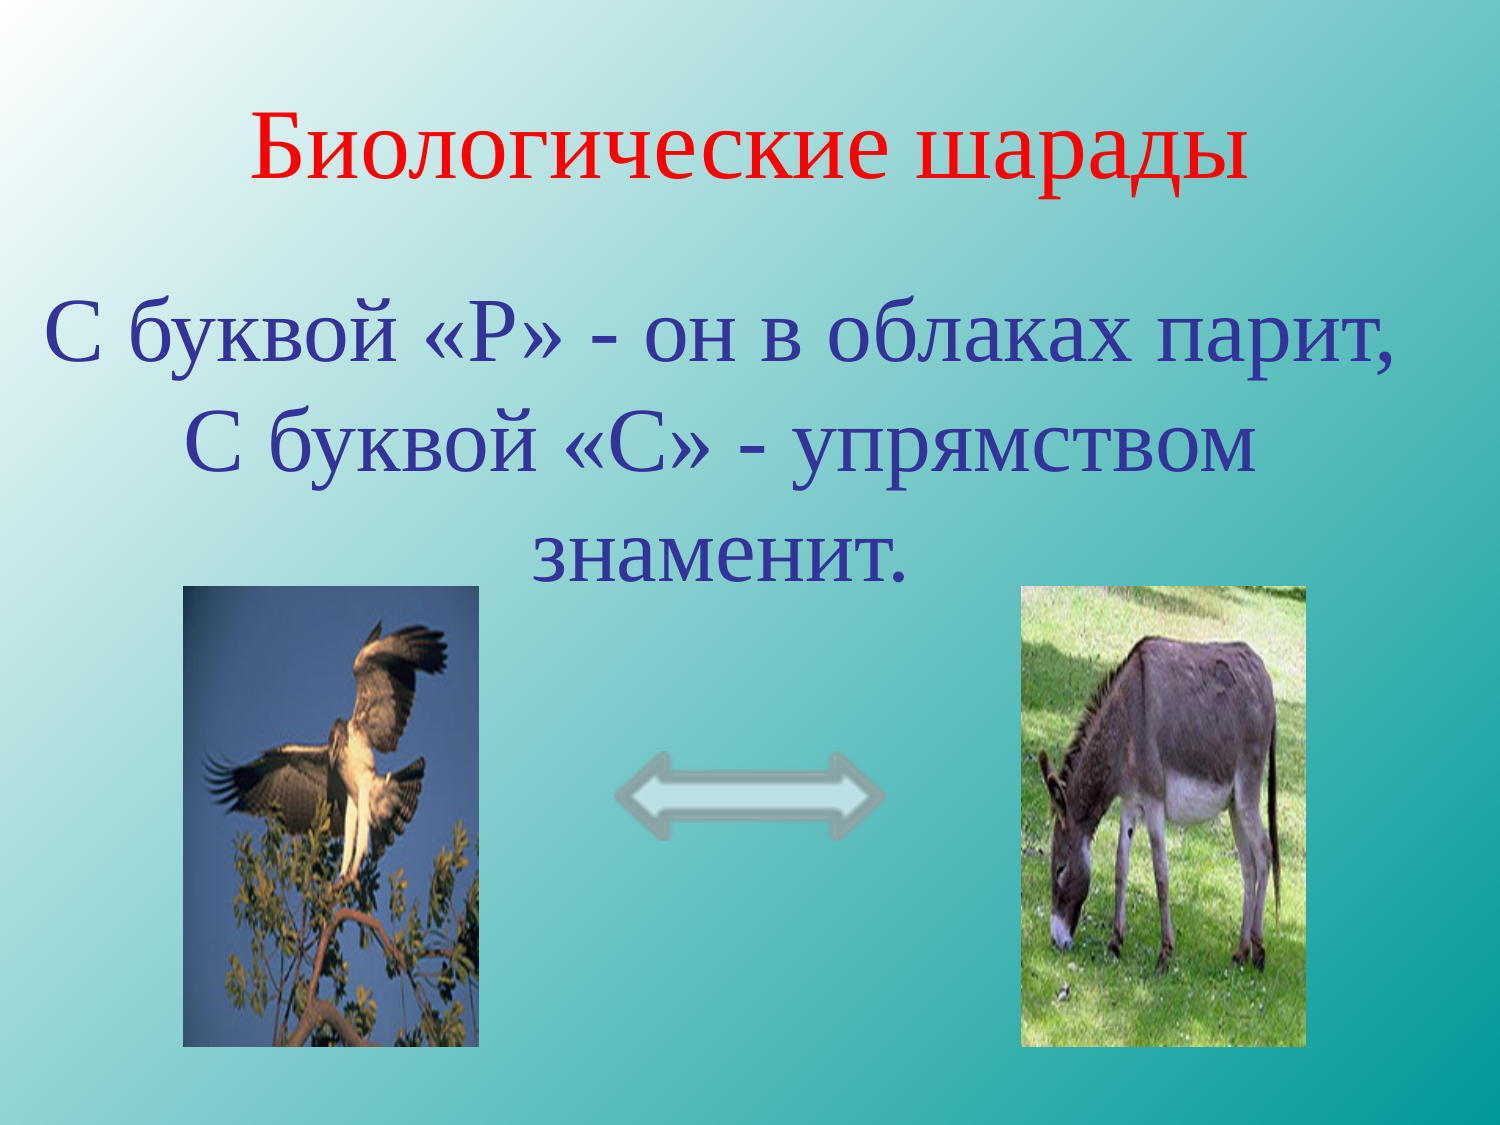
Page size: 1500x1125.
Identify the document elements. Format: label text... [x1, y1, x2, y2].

list С буквой «Р» - он в облаках парит, С буквой «С» - упрямством знаменит. [17, 262, 1426, 634]
picture [1021, 585, 1306, 1048]
title Биологические шарады [74, 44, 1426, 233]
picture [614, 751, 886, 841]
picture [182, 585, 479, 1048]
